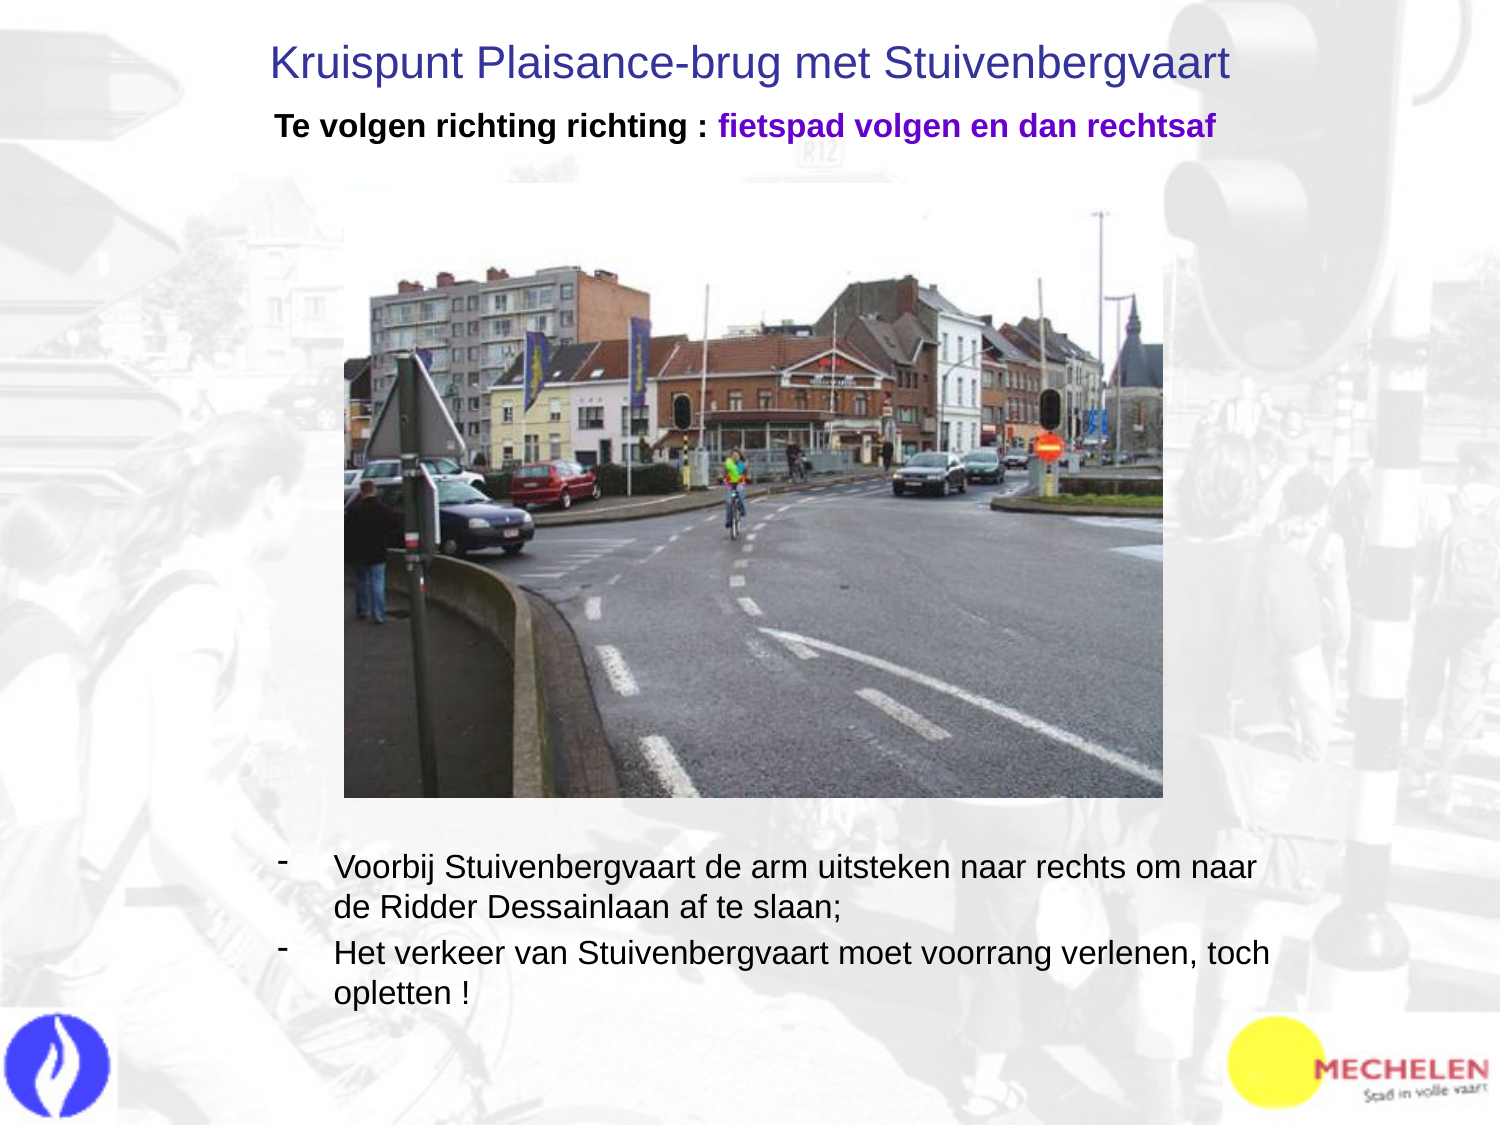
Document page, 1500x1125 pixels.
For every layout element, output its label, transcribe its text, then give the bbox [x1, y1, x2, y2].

picture [0, 0, 1500, 1125]
text_box Kruispunt Plaisance-brug met Stuivenbergvaart Te volgen richting richting : fietspad volgen en dan rechtsaf [237, 24, 1263, 152]
text_box Voorbij Stuivenbergvaart de arm uitsteken naar rechts om naar de Ridder Dessainlaan af te slaan; Het verkeer van Stuivenbergvaart moet voorrang verlenen, toch opletten ! [262, 837, 1313, 1000]
